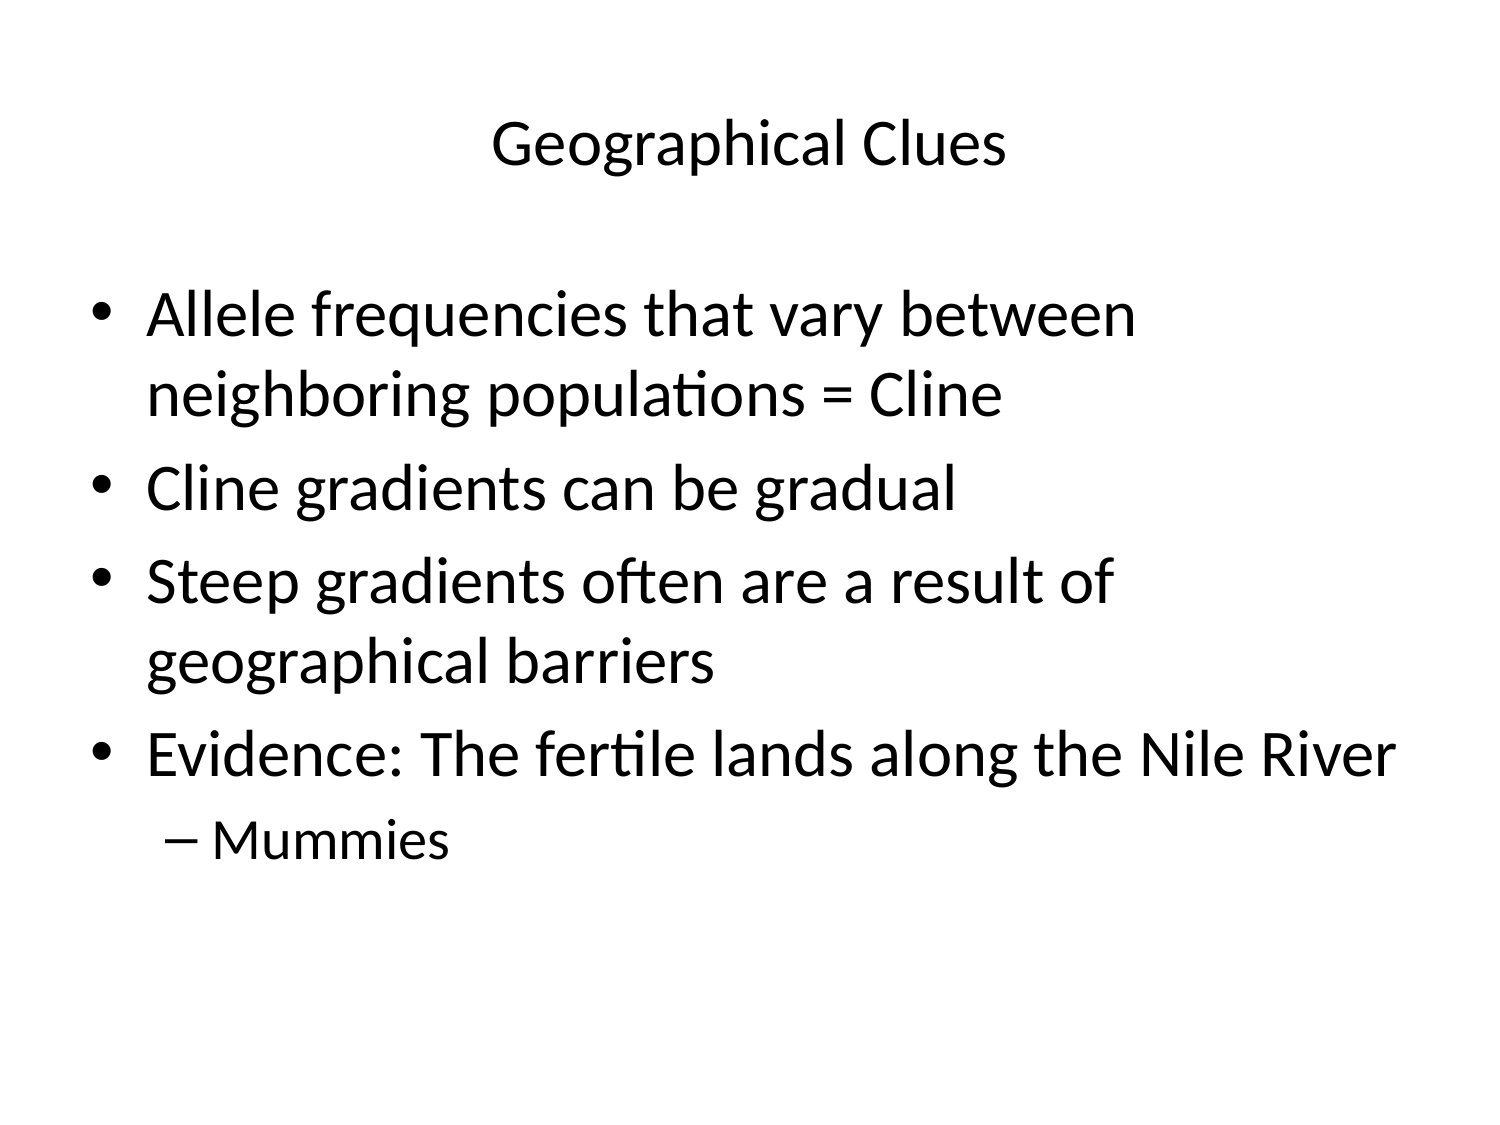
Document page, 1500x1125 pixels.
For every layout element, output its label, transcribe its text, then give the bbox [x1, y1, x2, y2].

list Allele frequencies that vary between neighboring populations = Cline Cline gradients can be gradual Steep gradients often are a result of geographical barriers Evidence: The fertile lands along the Nile River Mummies [75, 262, 1425, 1005]
title Geographical Clues [75, 45, 1425, 233]
